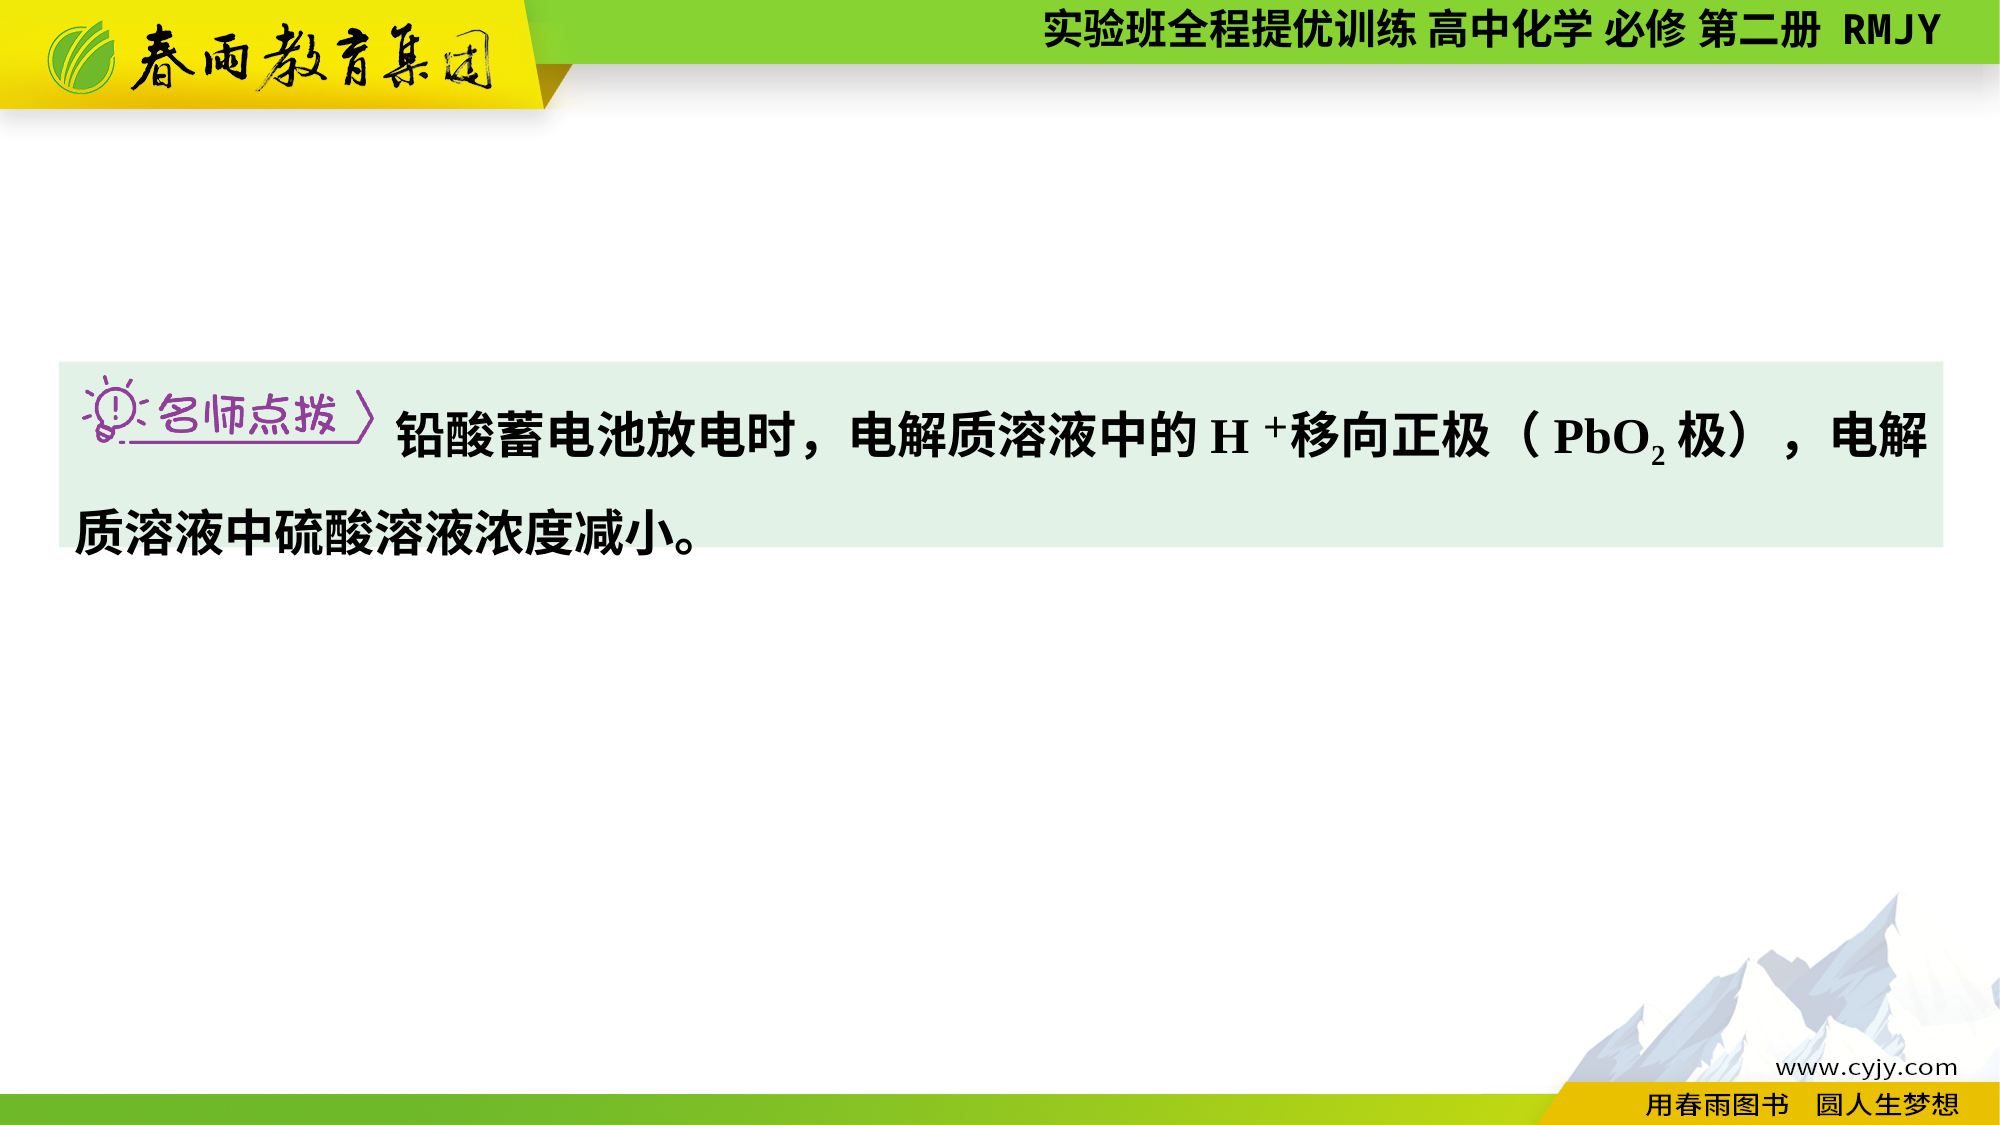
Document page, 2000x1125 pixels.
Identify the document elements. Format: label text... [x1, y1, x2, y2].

picture [0, 0, 2000, 1125]
list 铅酸蓄电池放电时，电解质溶液中的H＋移向正极（PbO2极），电解质溶液中硫酸溶液浓度减小。 [59, 361, 1944, 548]
